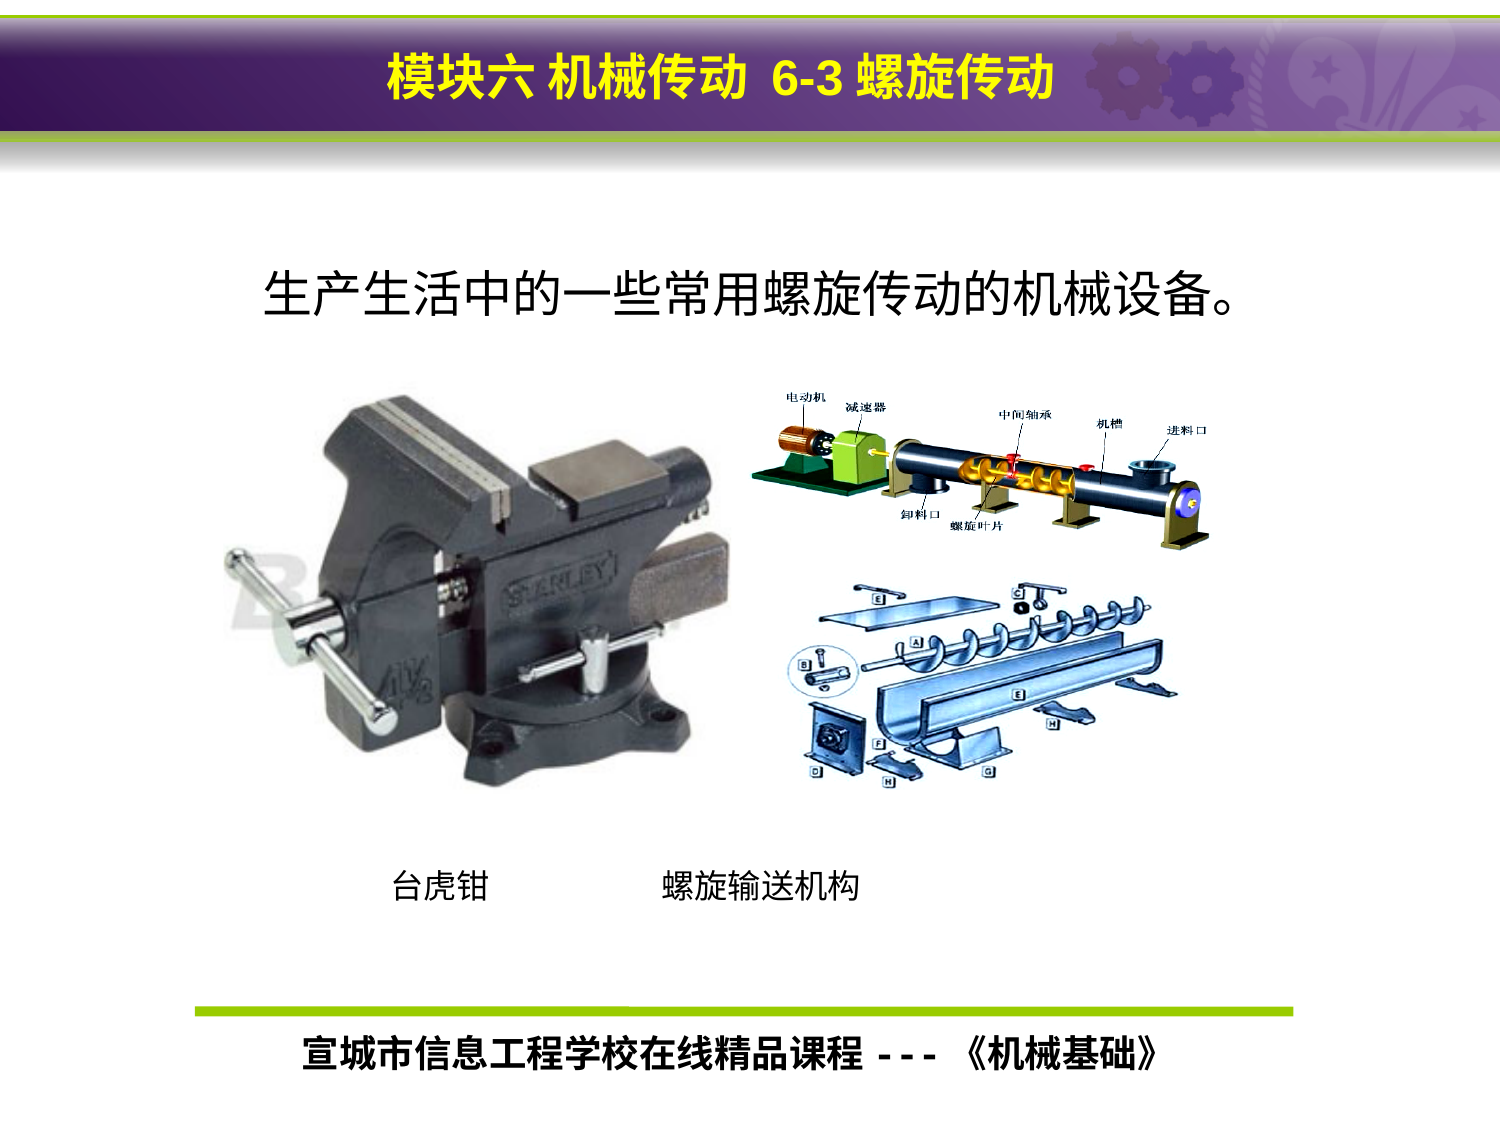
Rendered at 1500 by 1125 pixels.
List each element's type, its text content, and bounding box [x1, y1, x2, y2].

text_box 生产生活中的一些常用螺旋传动的机械设备。 [247, 255, 1235, 331]
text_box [0, 18, 1500, 173]
text_box 宣城市信息工程学校在线精品课程---《机械基础》 [242, 1023, 1235, 1083]
text_box 台虎钳 螺旋输送机构 [360, 857, 1194, 913]
picture [223, 379, 1235, 794]
